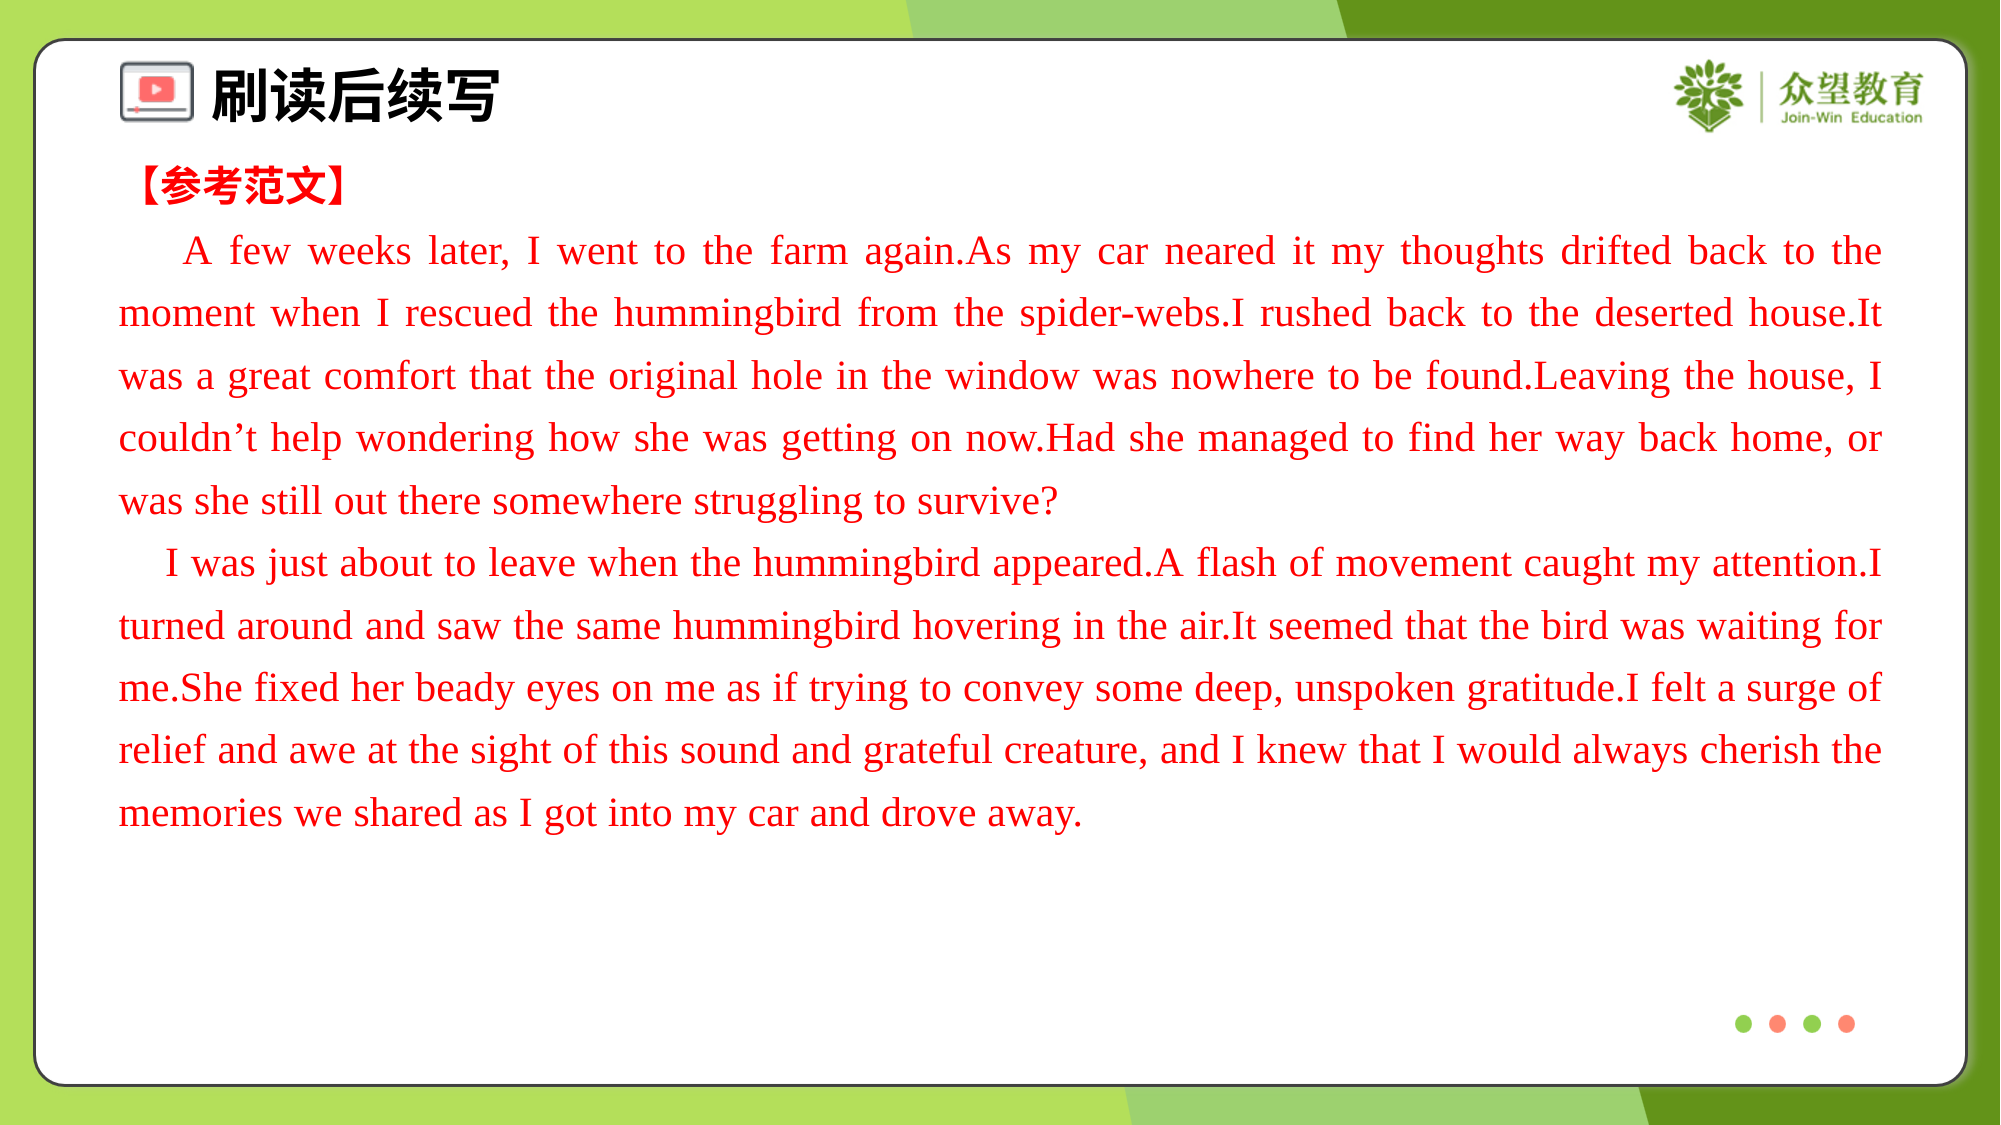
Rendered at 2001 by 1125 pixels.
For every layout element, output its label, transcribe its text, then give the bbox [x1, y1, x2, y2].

picture [0, 0, 2000, 1125]
text_box 【参考范文】 A few weeks later, I went to the farm again.As my car neared it my thoughts drifted back to the moment when I rescued the hummingbird from the spider-webs.I rushed back to the deserted house.It was a great comfort that the original hole in the window was nowhere to be found.Leaving the house, I couldn’t help wondering how she was getting on now.Had she managed to find her way back home, or was she still out there somewhere struggling to survive? I was just about to leave when the hummingbird appeared.A flash of movement caught my attention.I turned around and saw the same hummingbird hovering in the air.It seemed that the bird was waiting for me.She fixed her beady eyes on me as if trying to convey some deep, unspoken gratitude.I felt a surge of relief and awe at the sight of this sound and grateful creature, and I knew that I would always cherish the memories we shared as I got into my car and drove away. [118, 147, 1883, 893]
